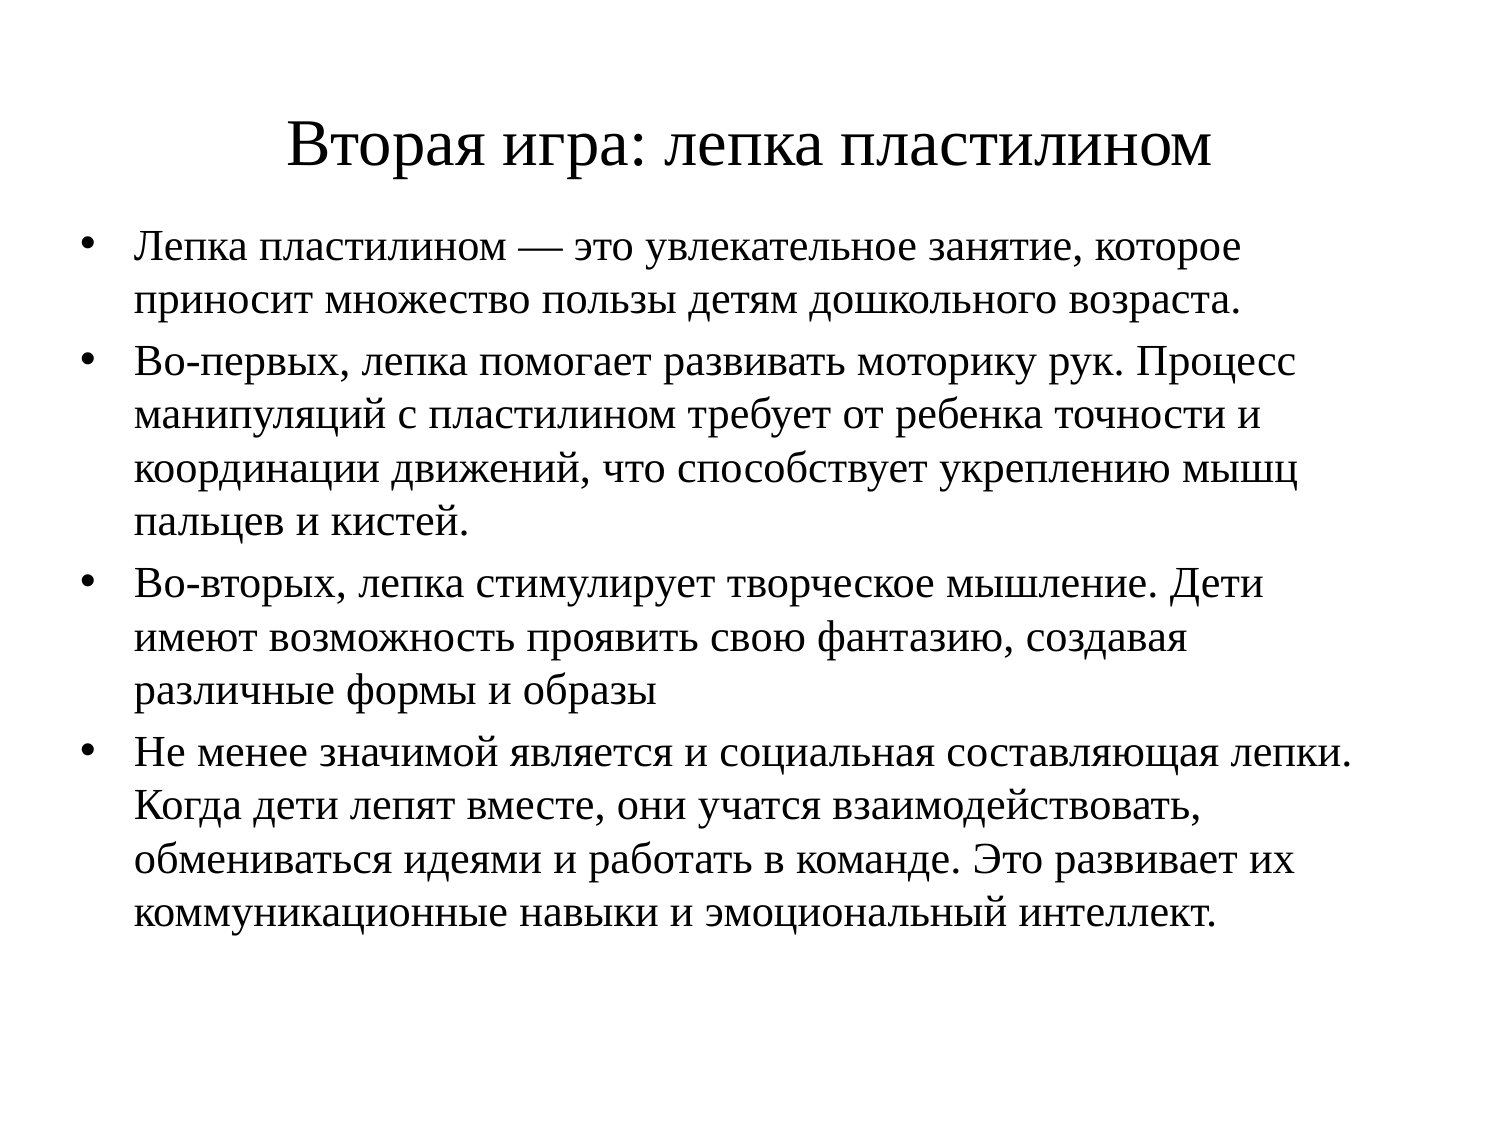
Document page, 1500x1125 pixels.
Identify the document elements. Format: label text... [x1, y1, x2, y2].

list Лепка пластилином — это увлекательное занятие, которое приносит множество пользы детям дошкольного возраста. Во-первых, лепка помогает развивать моторику рук. Процесс манипуляций с пластилином требует от ребенка точности и координации движений, что способствует укреплению мышц пальцев и кистей. Во-вторых, лепка стимулирует творческое мышление. Дети имеют возможность проявить свою фантазию, создавая различные формы и образы Не менее значимой является и социальная составляющая лепки. Когда дети лепят вместе, они учатся взаимодействовать, обмениваться идеями и работать в команде. Это развивает их коммуникационные навыки и эмоциональный интеллект. [64, 208, 1415, 951]
title Вторая игра: лепка пластилином [75, 45, 1425, 233]
